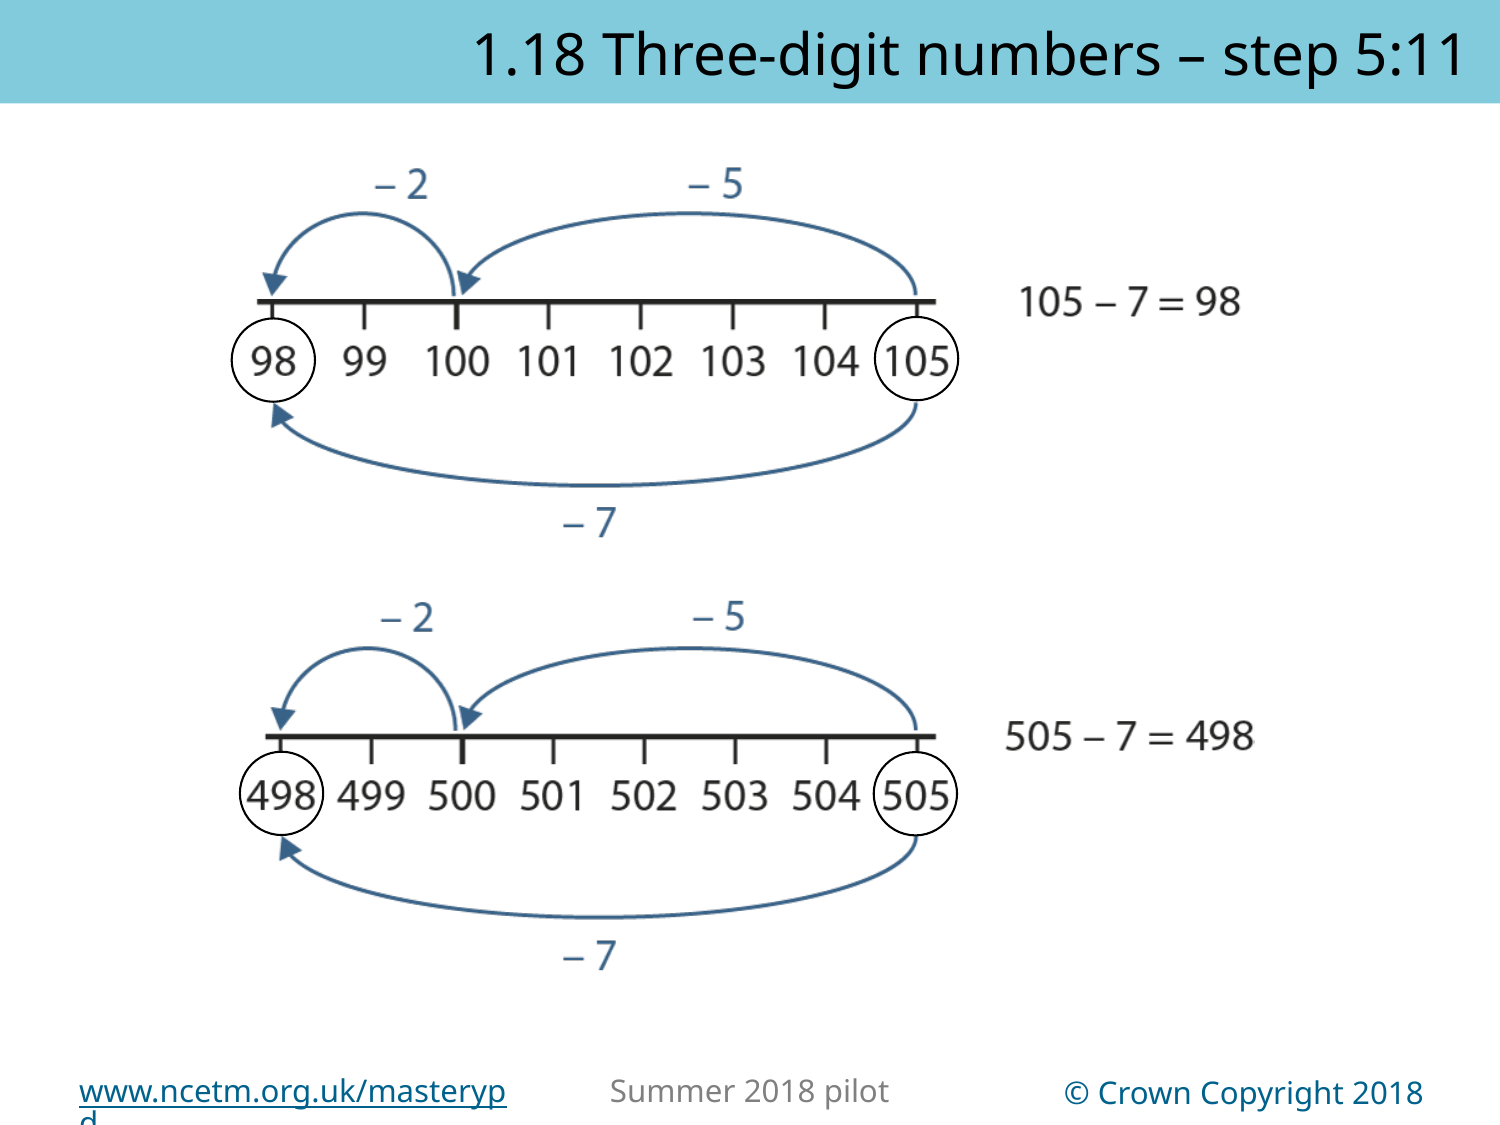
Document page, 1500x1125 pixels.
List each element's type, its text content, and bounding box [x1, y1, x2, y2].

text_box [253, 824, 310, 829]
text_box [231, 333, 304, 400]
picture [260, 829, 958, 1006]
picture [514, 496, 679, 556]
picture [260, 400, 958, 495]
picture [991, 687, 1261, 792]
text_box [888, 389, 945, 399]
picture [246, 158, 958, 381]
picture [1014, 254, 1254, 359]
list 1.18 Three-digit numbers – step 5:11 [0, 0, 1500, 104]
text_box [884, 822, 946, 828]
picture [246, 590, 958, 815]
